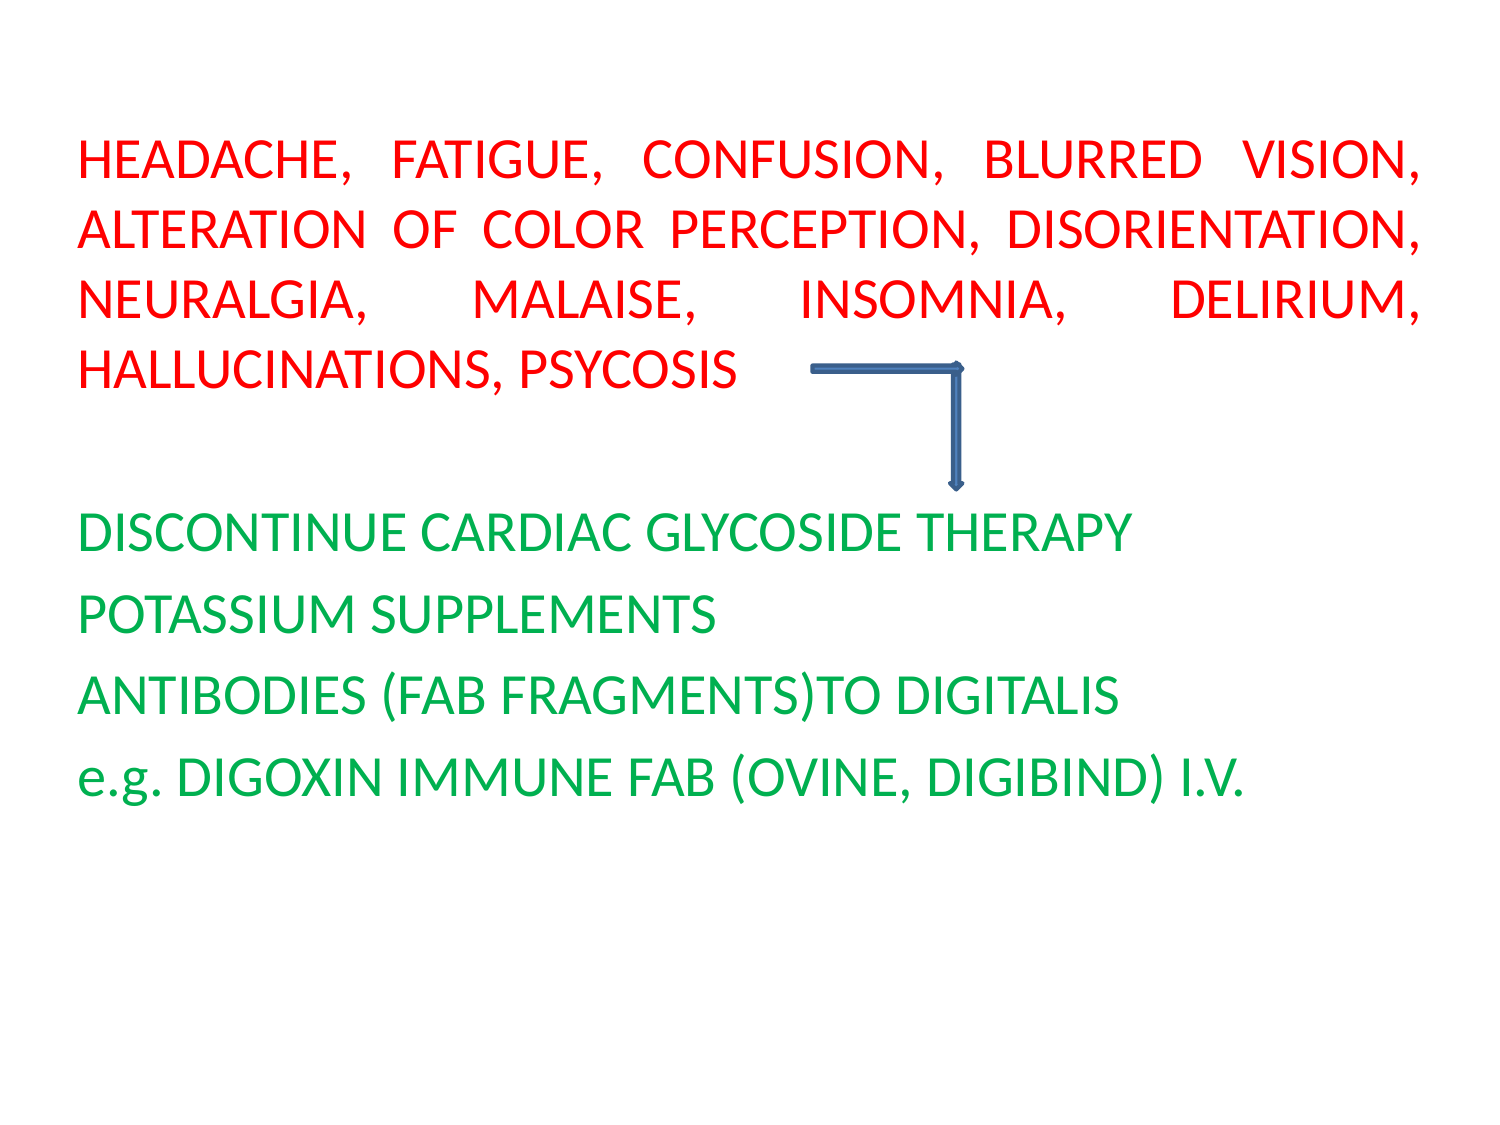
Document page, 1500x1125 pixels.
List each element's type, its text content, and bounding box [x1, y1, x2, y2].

list HEADACHE, FATIGUE, CONFUSION, BLURRED VISION, ALTERATION OF COLOR PERCEPTION, DISORIENTATION, NEURALGIA, MALAISE, INSOMNIA, DELIRIUM, HALLUCINATIONS, PSYCOSIS DISCONTINUE CARDIAC GLYCOSIDE THERAPY POTASSIUM SUPPLEMENTS ANTIBODIES (FAB FRAGMENTS)TO DIGITALIS e.g. DIGOXIN IMMUNE FAB (OVINE, DIGIBIND) I.V. [62, 112, 1438, 855]
text_box [948, 374, 965, 492]
text_box [810, 360, 965, 377]
